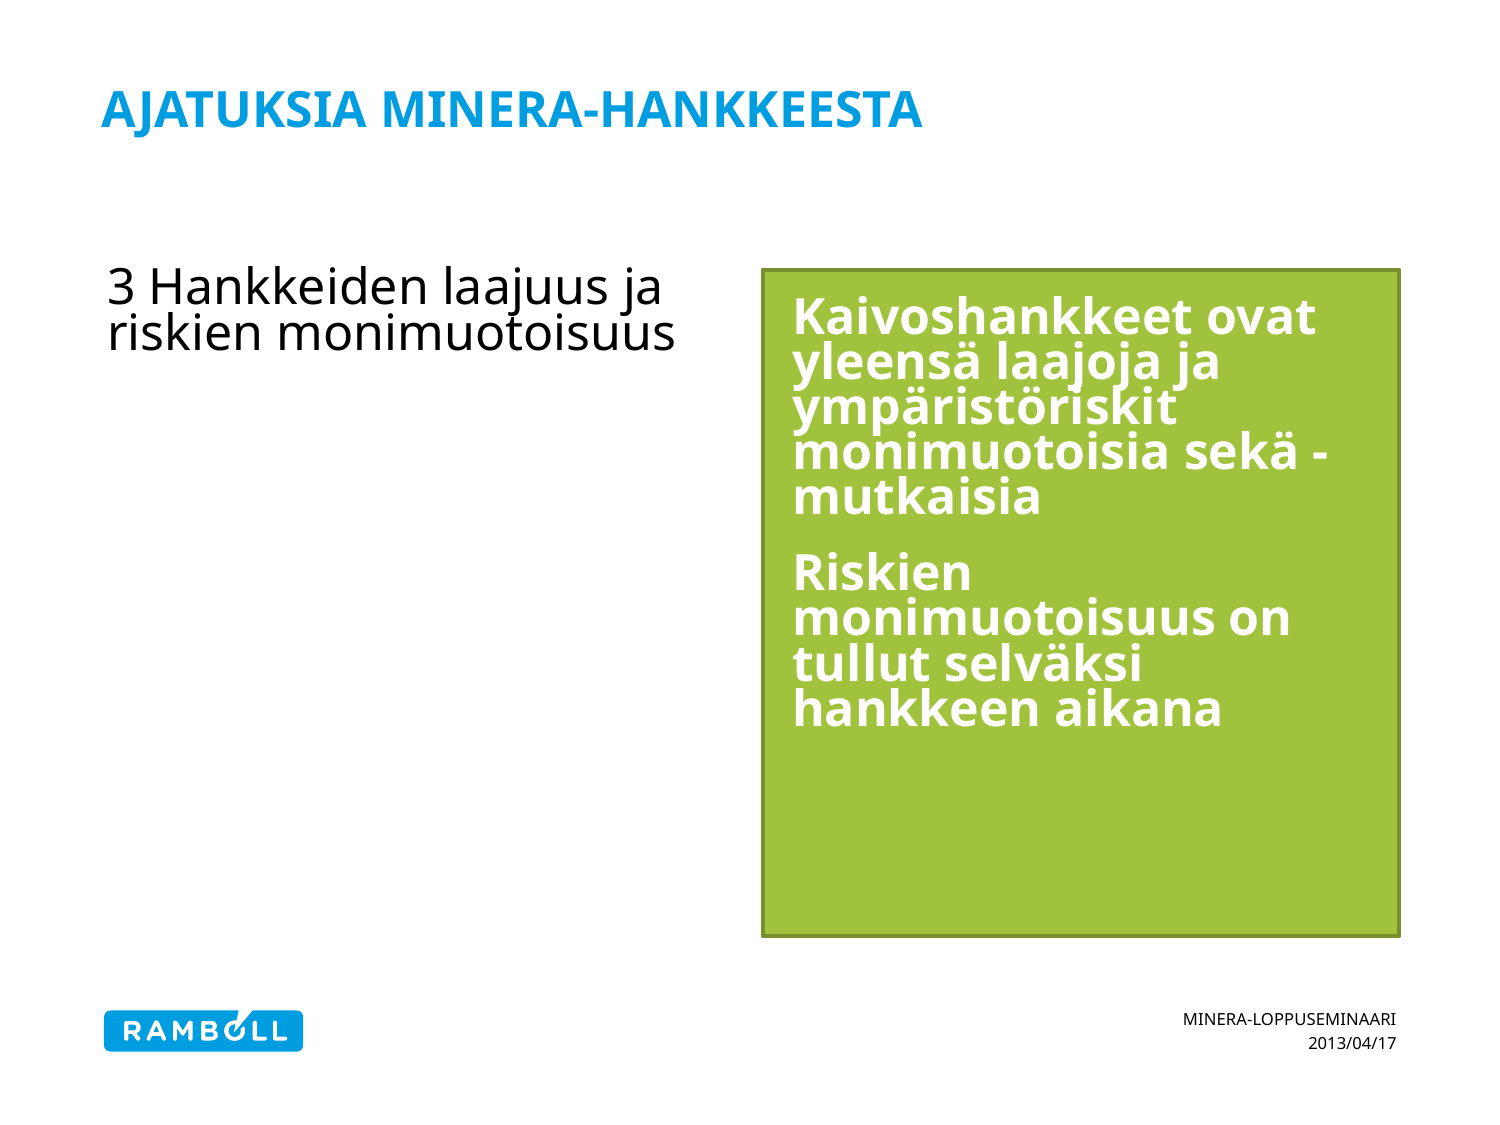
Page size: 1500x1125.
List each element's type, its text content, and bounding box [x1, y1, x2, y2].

text_box Kaivoshankkeet ovat yleensä laajoja ja ympäristöriskit monimuotoisia sekä -mutkaisia Riskien monimuotoisuus on tullut selväksi hankkeen aikana [761, 268, 1401, 938]
list 3 Hankkeiden laajuus ja riskien monimuotoisuus [101, 269, 738, 937]
title ajatuksia Minera-hankkeesta [101, 73, 1401, 198]
